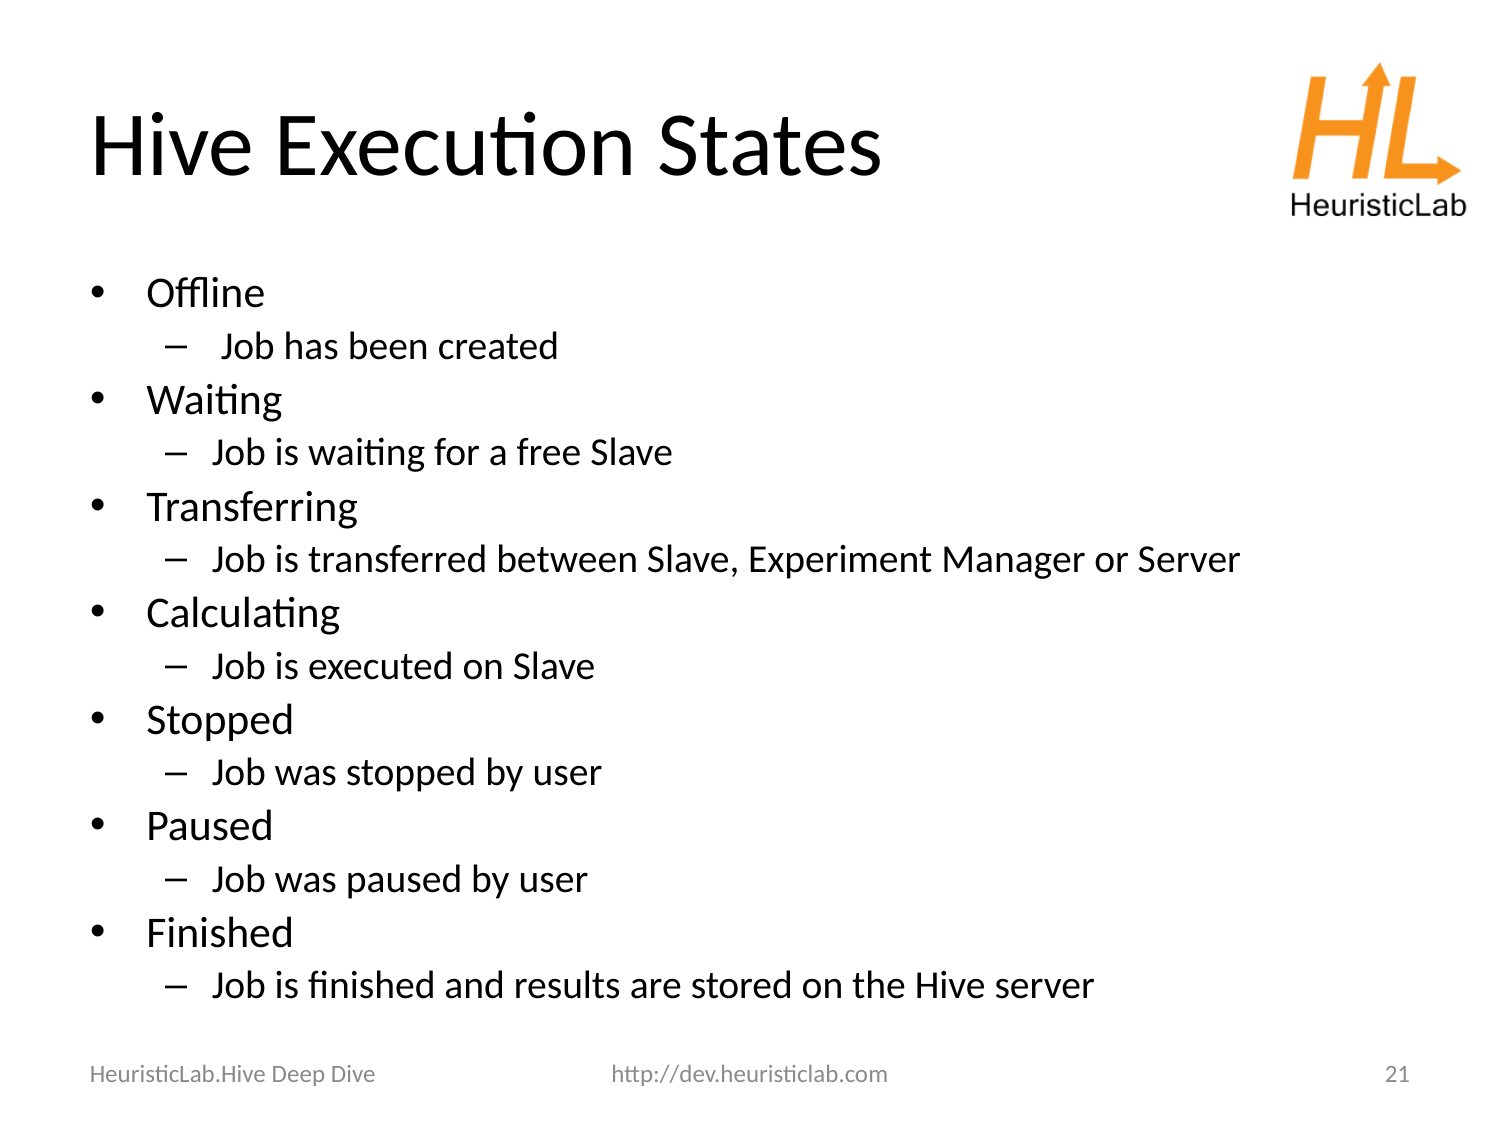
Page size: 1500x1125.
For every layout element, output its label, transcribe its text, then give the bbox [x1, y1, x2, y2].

picture [1281, 27, 1474, 244]
text_box http://dev.heuristiclab.com [512, 1042, 988, 1103]
text_box HeuristicLab.Hive Deep Dive [75, 1042, 425, 1103]
title Hive Execution States [74, 44, 1282, 233]
list Offline Job has been created Waiting Job is waiting for a free Slave Transferring Job is transferred between Slave, Experiment Manager or Server Calculating Job is executed on Slave Stopped Job was stopped by user Paused Job was paused by user Finished Job is finished and results are stored on the Hive server [74, 262, 1426, 1006]
text_box 21 [1074, 1042, 1425, 1103]
